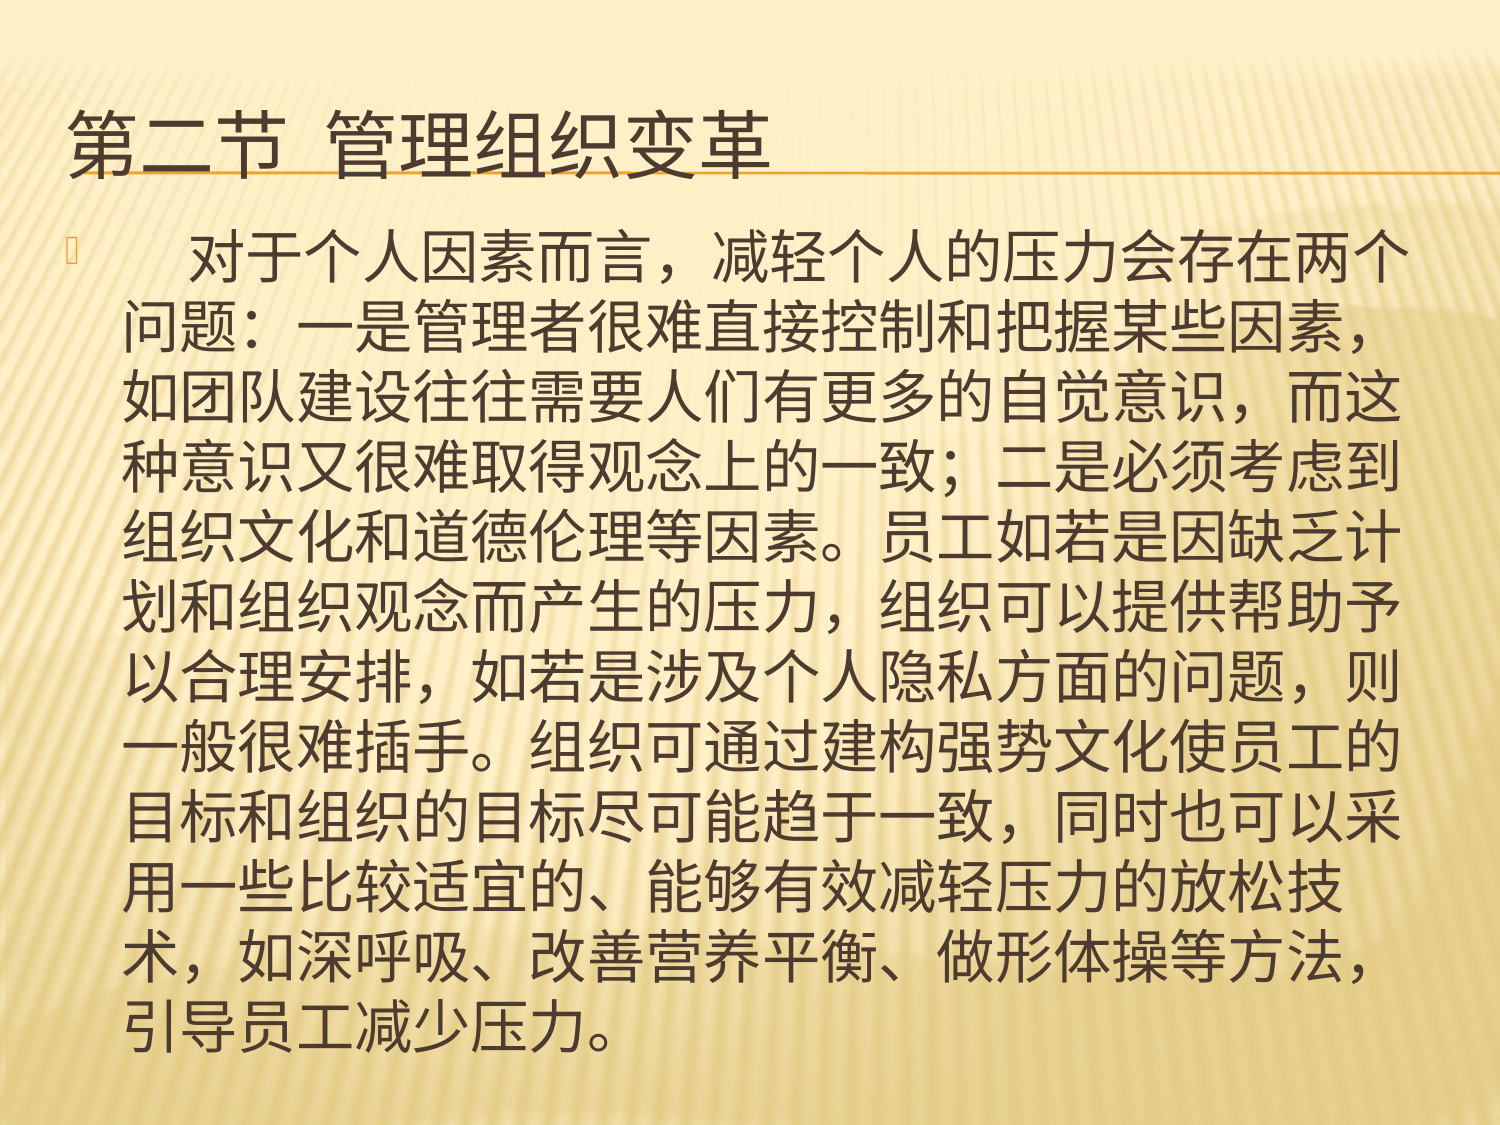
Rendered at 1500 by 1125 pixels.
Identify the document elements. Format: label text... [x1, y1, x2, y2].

list 对于个人因素而言，减轻个人的压力会存在两个问题：一是管理者很难直接控制和把握某些因素，如团队建设往往需要人们有更多的自觉意识，而这种意识又很难取得观念上的一致；二是必须考虑到组织文化和道德伦理等因素。员工如若是因缺乏计划和组织观念而产生的压力，组织可以提供帮助予以合理安排，如若是涉及个人隐私方面的问题，则一般很难插手。组织可通过建构强势文化使员工的目标和组织的目标尽可能趋于一致，同时也可以采用一些比较适宜的、能够有效减轻压力的放松技术，如深呼吸、改善营养平衡、做形体操等方法，引导员工减少压力。 [49, 212, 1476, 956]
title 第二节 管理组织变革 [50, 75, 1475, 212]
